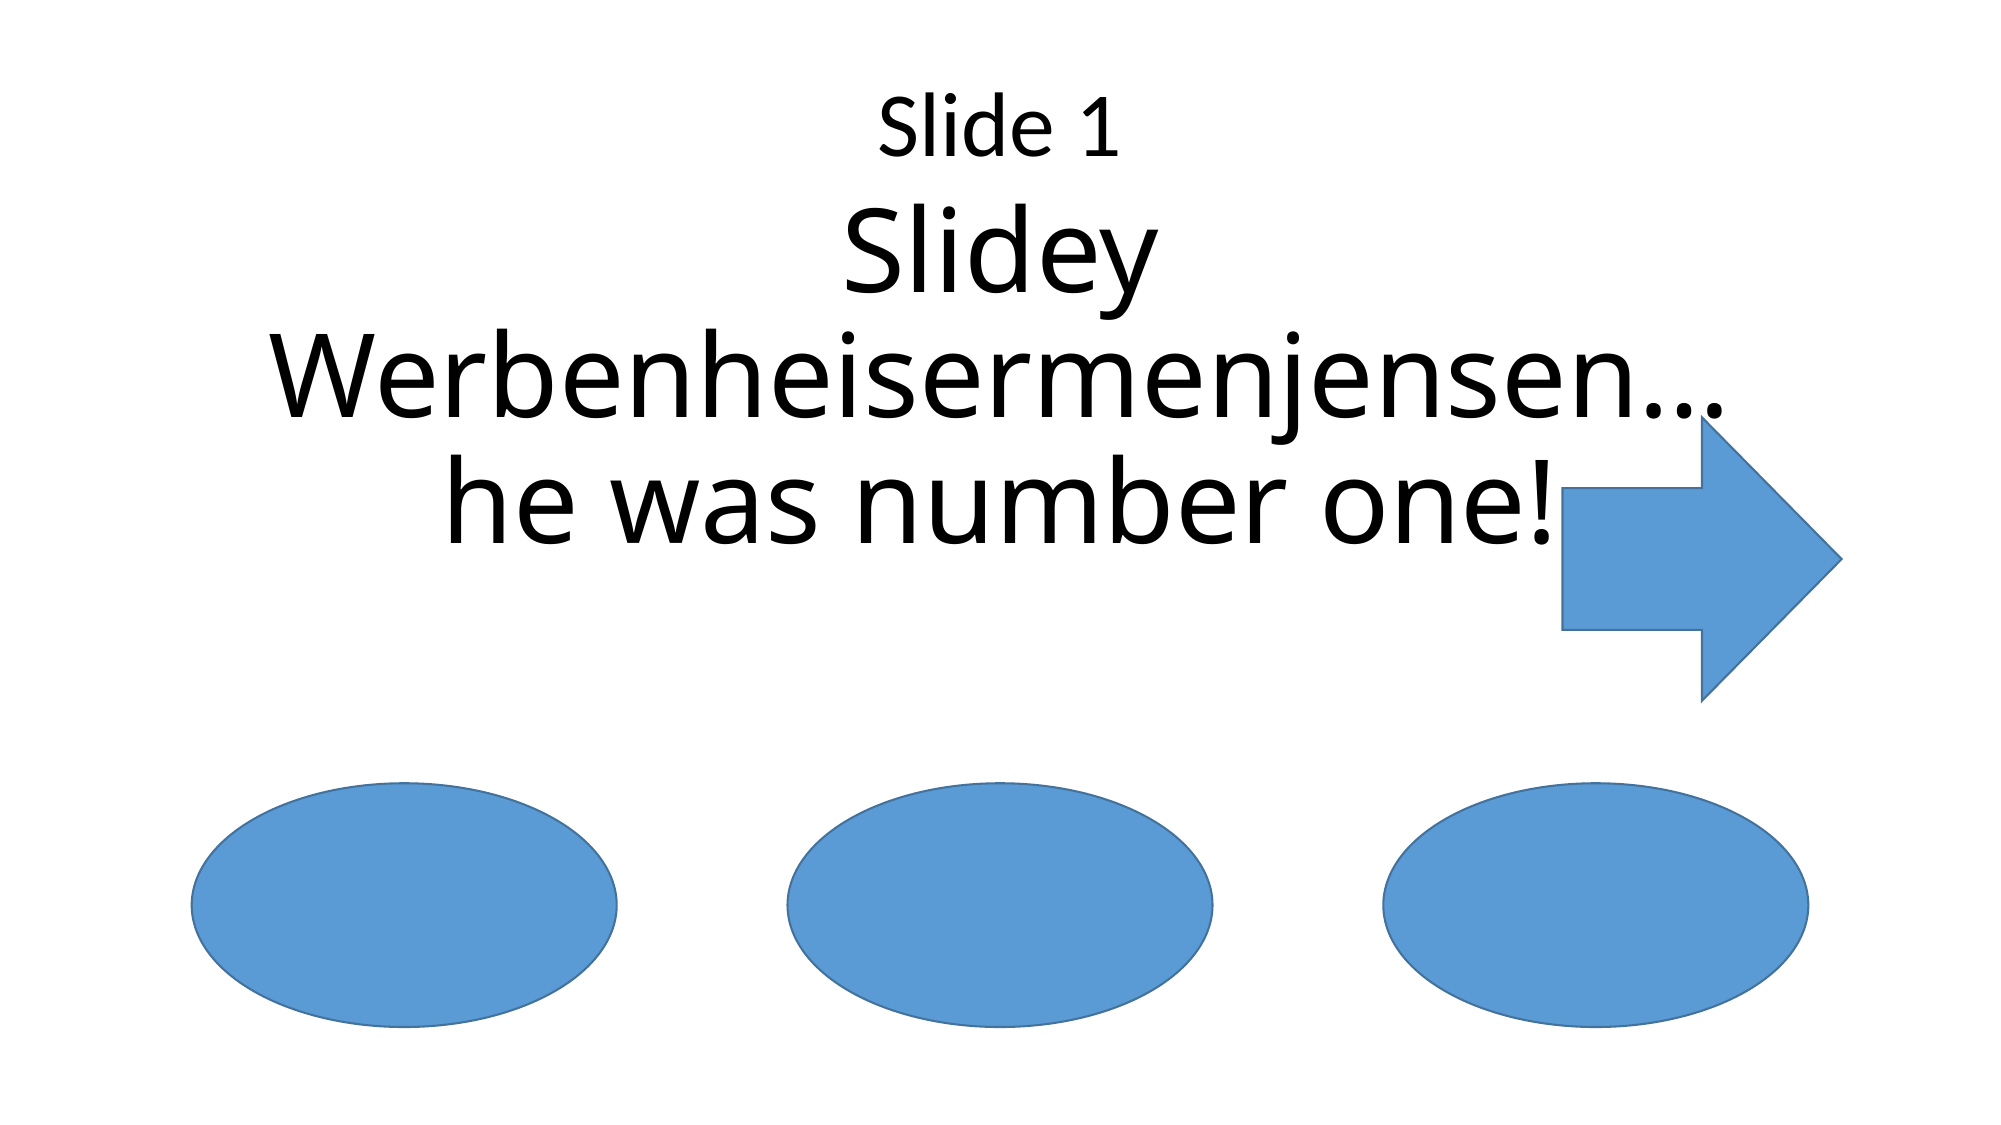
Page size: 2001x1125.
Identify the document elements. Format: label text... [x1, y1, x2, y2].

text_box [190, 782, 618, 1029]
text_box [1561, 414, 1844, 704]
text_box [786, 782, 1214, 1029]
text_box Slide 1 [269, 57, 1731, 183]
text_box [1382, 782, 1810, 1029]
title Slidey Werbenheisermenjensen…he was number one! [249, 184, 1750, 576]
